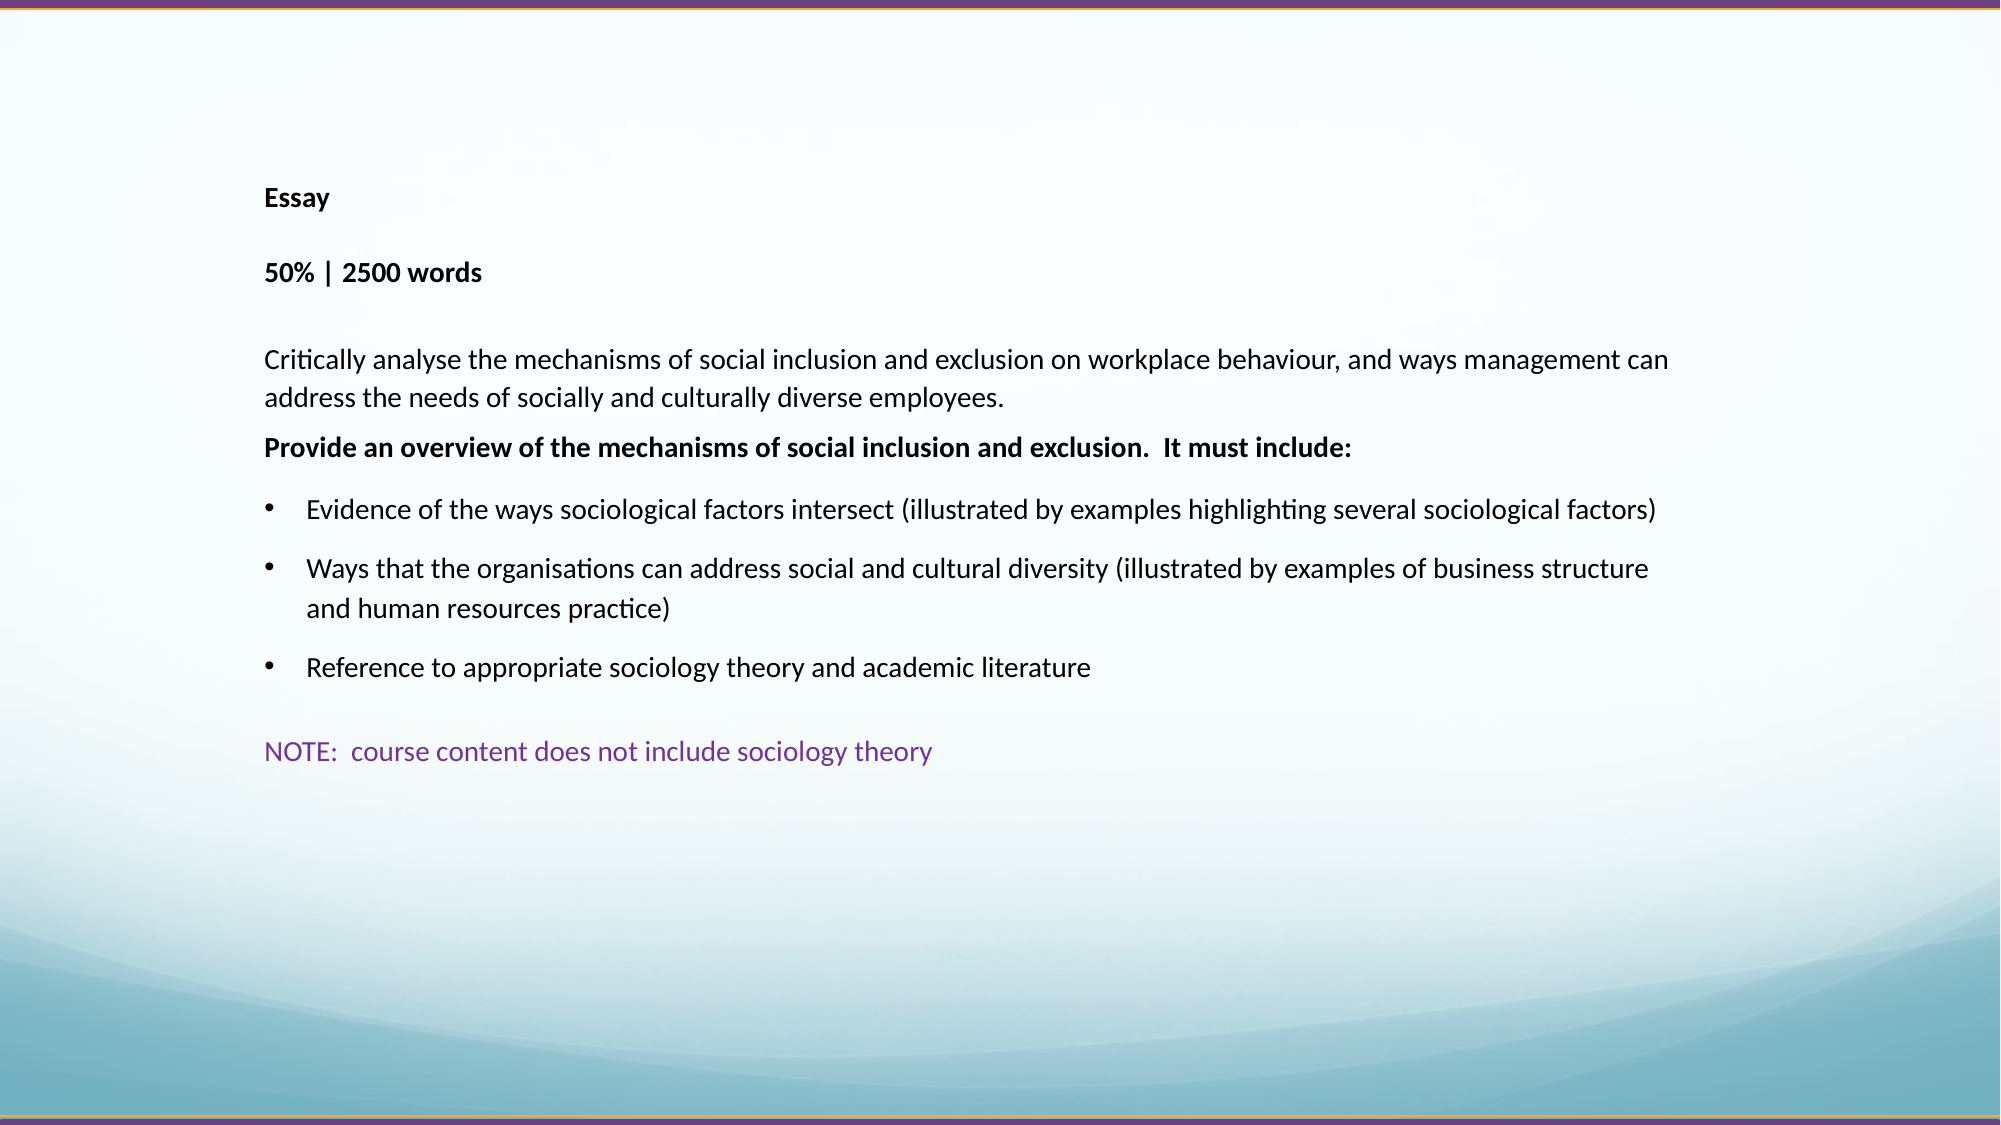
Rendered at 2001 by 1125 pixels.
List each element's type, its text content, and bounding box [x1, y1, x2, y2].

text_box Essay 50% | 2500 words Critically analyse the mechanisms of social inclusion and exclusion on workplace behaviour, and ways management can address the needs of socially and culturally diverse employees. Provide an overview of the mechanisms of social inclusion and exclusion. It must include: Evidence of the ways sociological factors intersect (illustrated by examples highlighting several sociological factors) Ways that the organisations can address social and cultural diversity (illustrated by examples of business structure and human resources practice) Reference to appropriate sociology theory and academic literature NOTE: course content does not include sociology theory [249, 169, 1699, 775]
